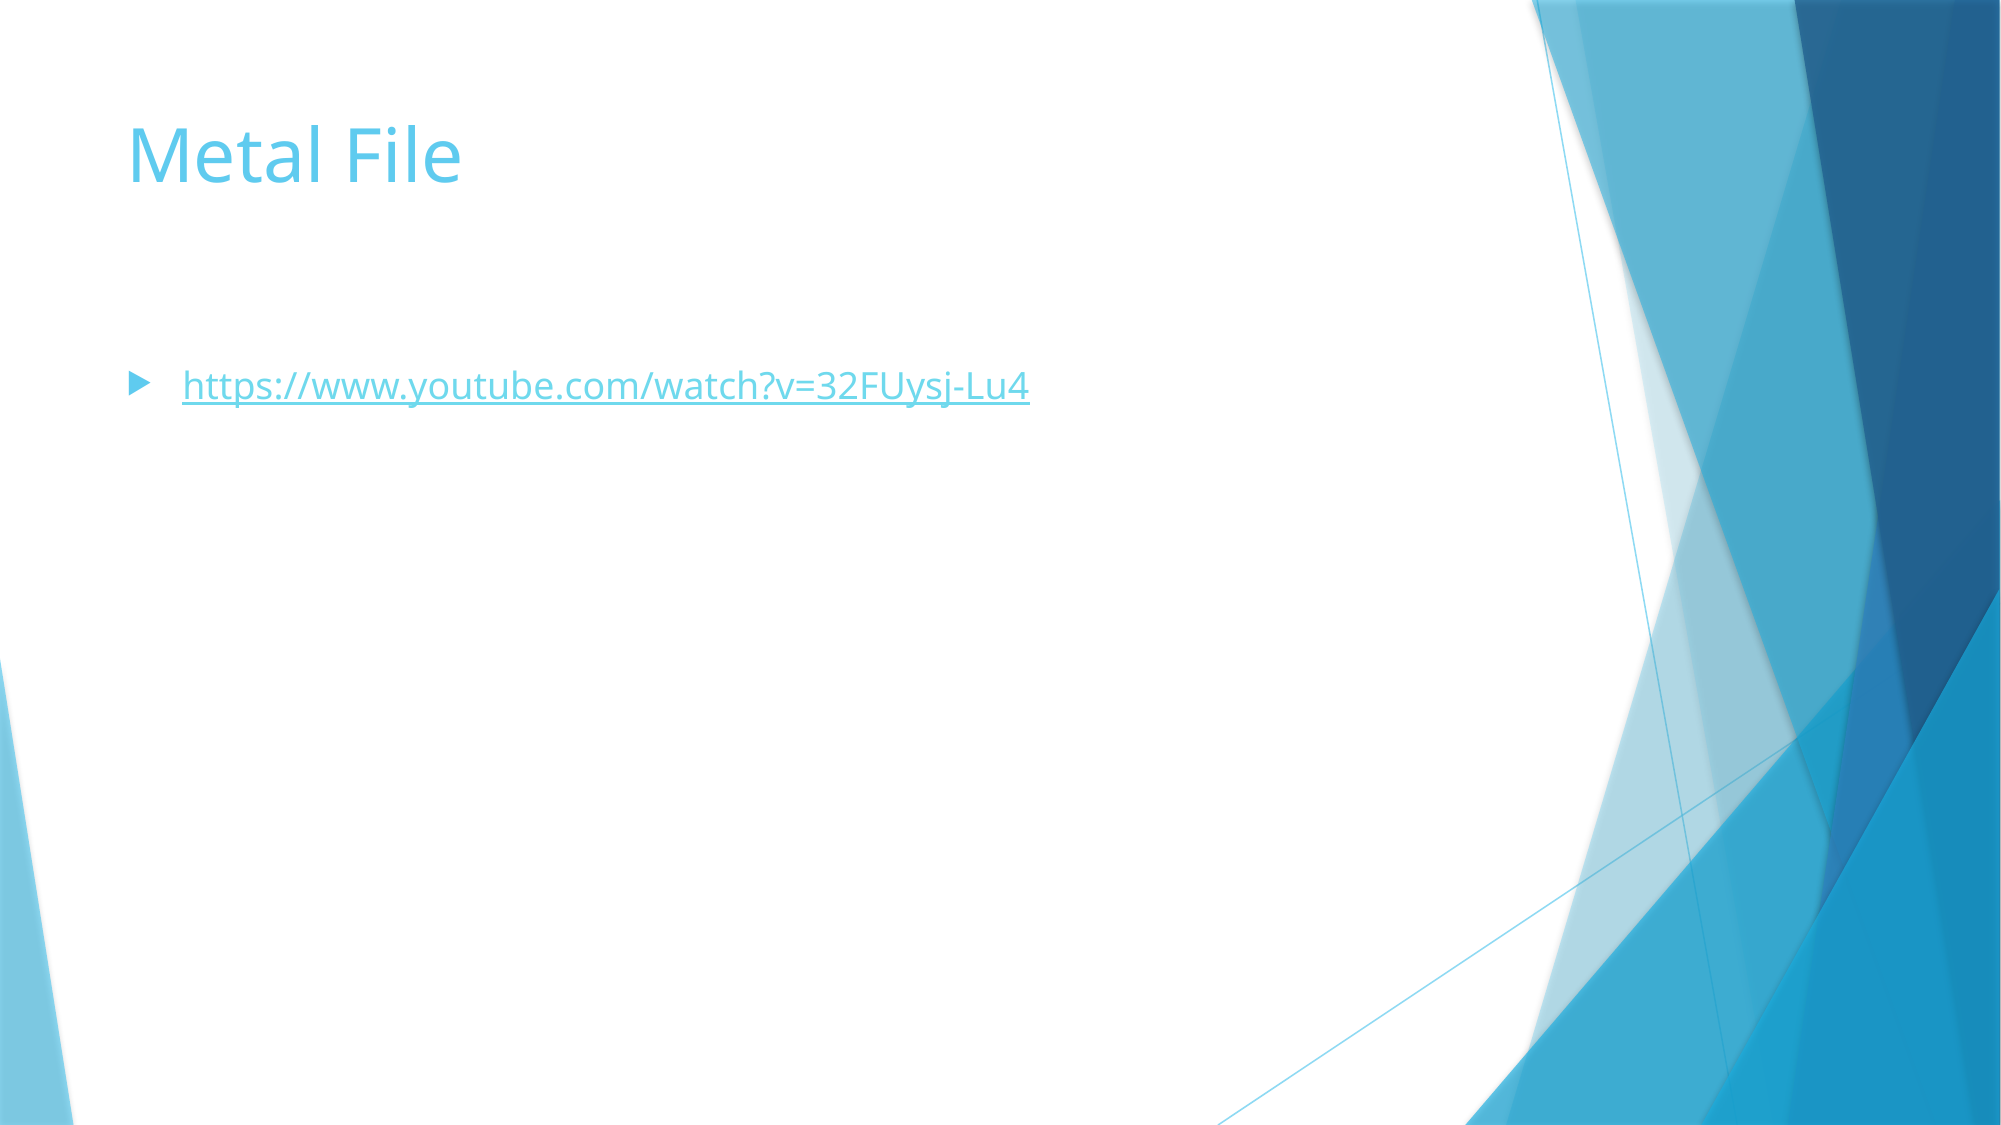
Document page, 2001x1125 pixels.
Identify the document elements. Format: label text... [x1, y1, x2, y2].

list https://www.youtube.com/watch?v=32FUysj-Lu4 [111, 354, 1522, 992]
title Metal File [111, 99, 1522, 317]
